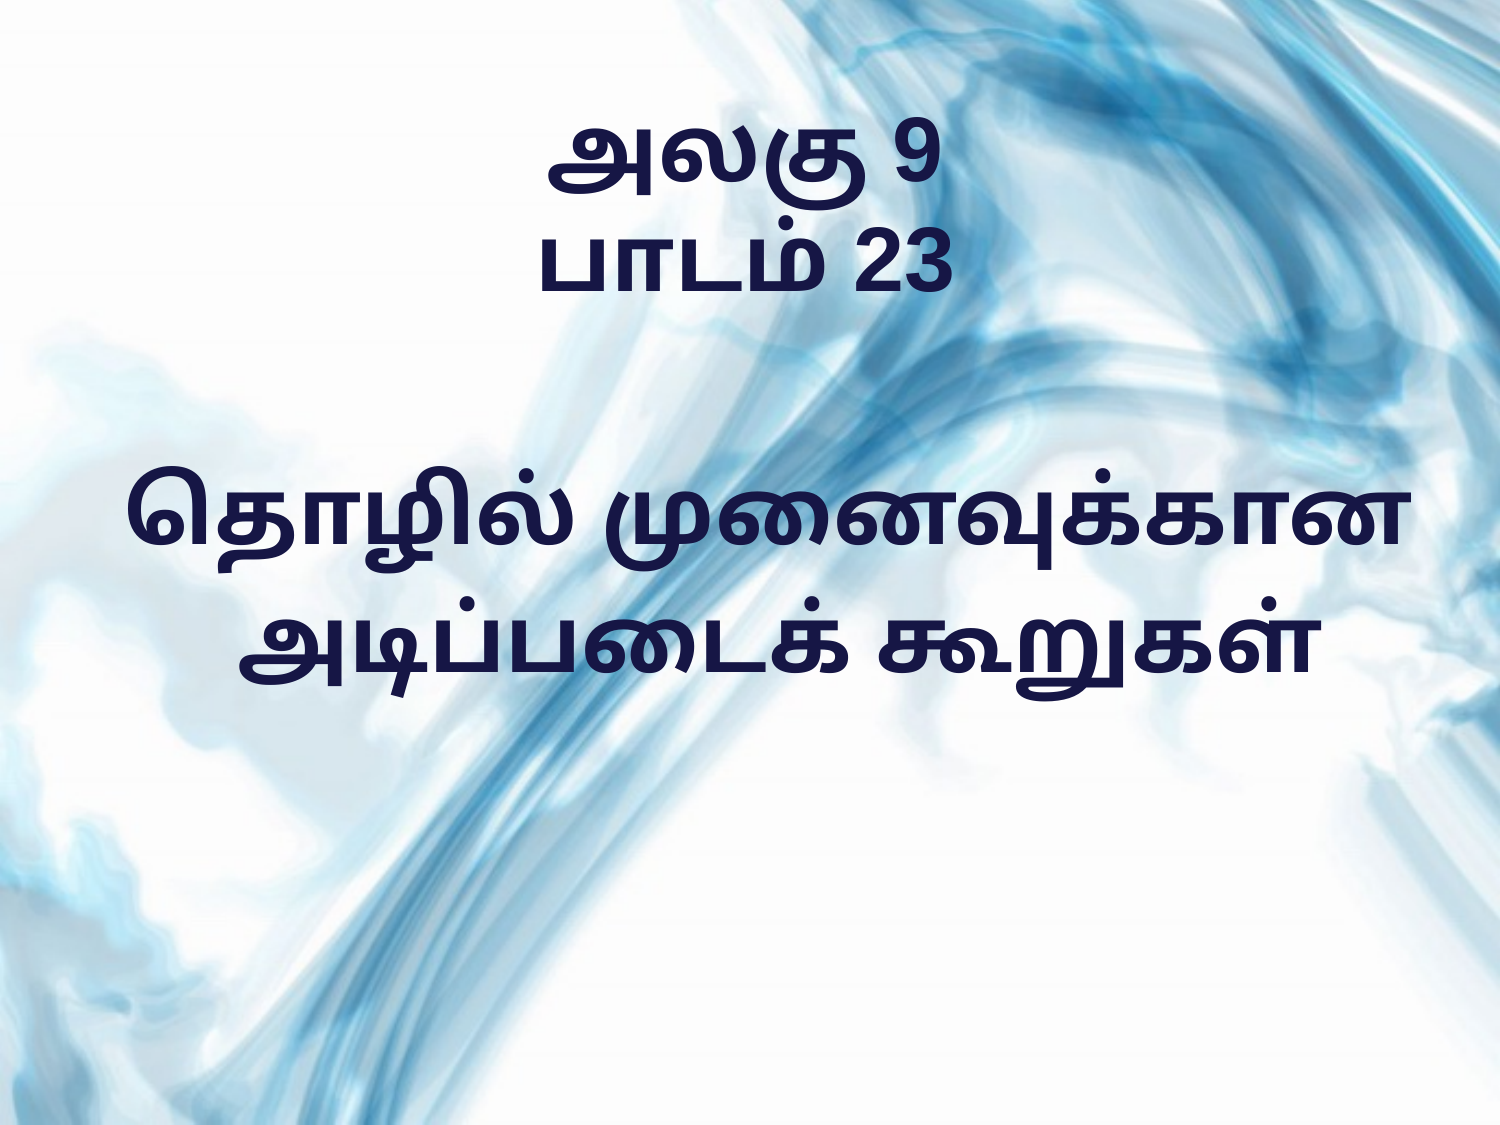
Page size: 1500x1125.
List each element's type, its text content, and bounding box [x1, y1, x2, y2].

list தொழில் முனைவுக்கான அடிப்படைக் கூறுகள் [105, 444, 1456, 762]
picture [0, 0, 1500, 1125]
title அலகு 9 பாடம் 23 [70, 175, 1421, 334]
